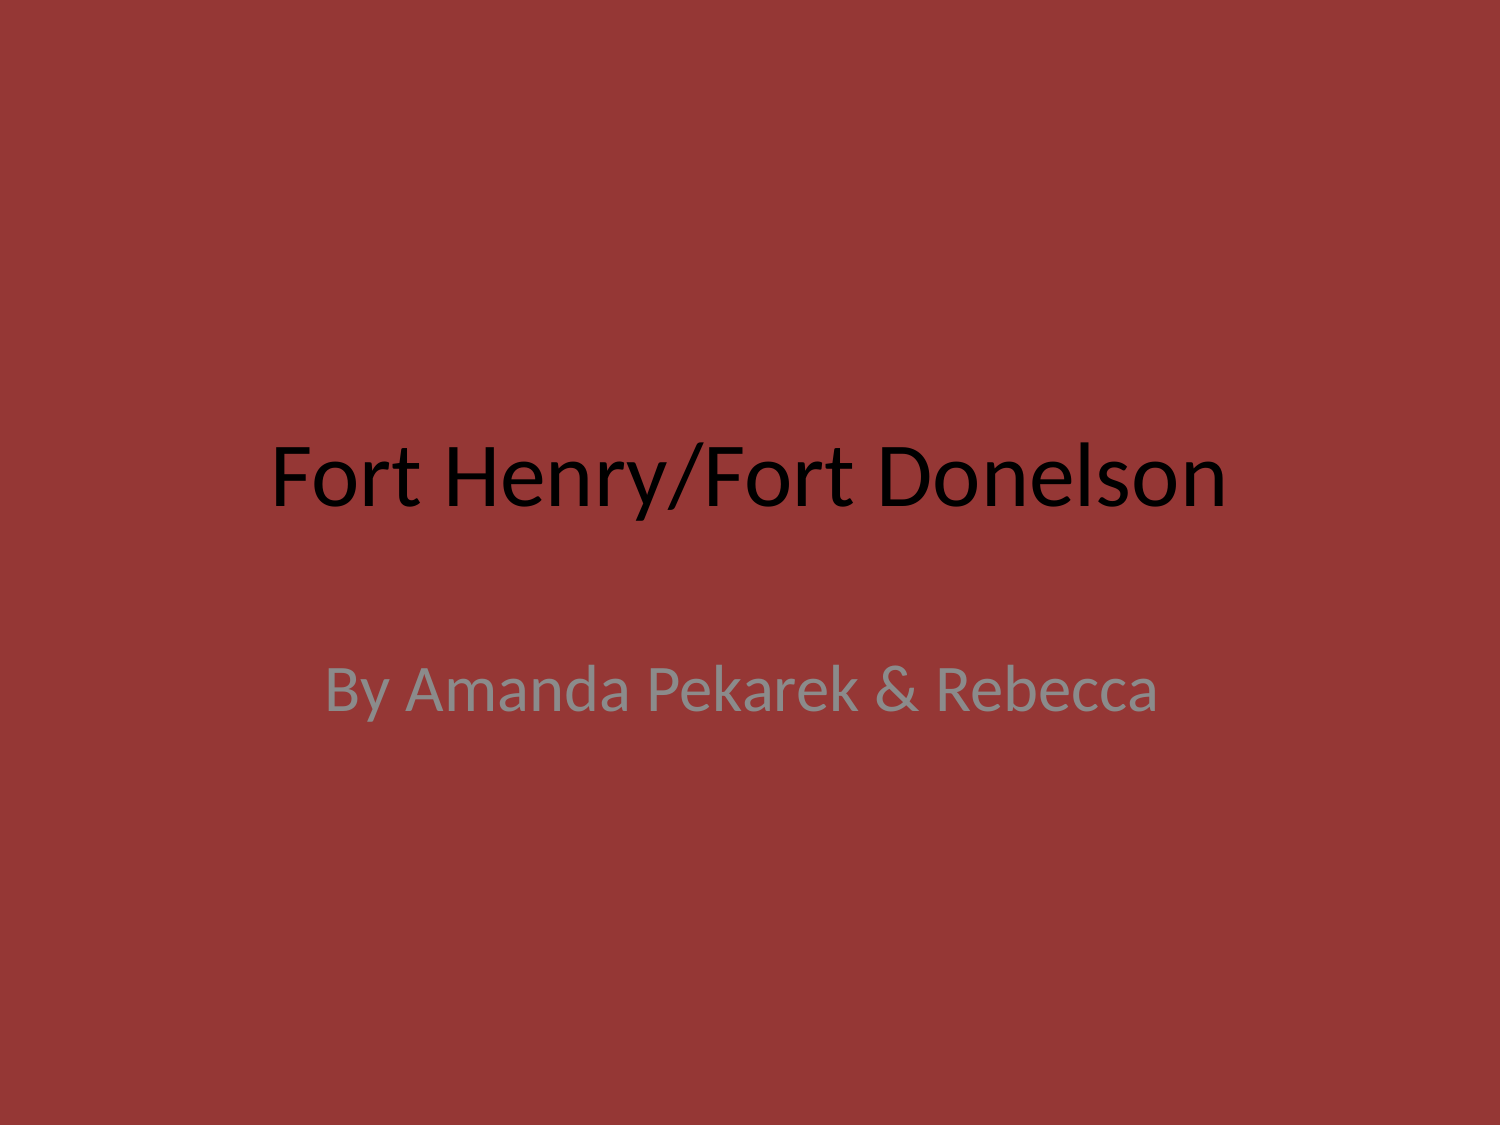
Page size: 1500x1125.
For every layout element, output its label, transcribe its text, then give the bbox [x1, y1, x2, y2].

subtitle By Amanda Pekarek & Rebecca [225, 637, 1275, 925]
title Fort Henry/Fort Donelson [112, 349, 1388, 591]
